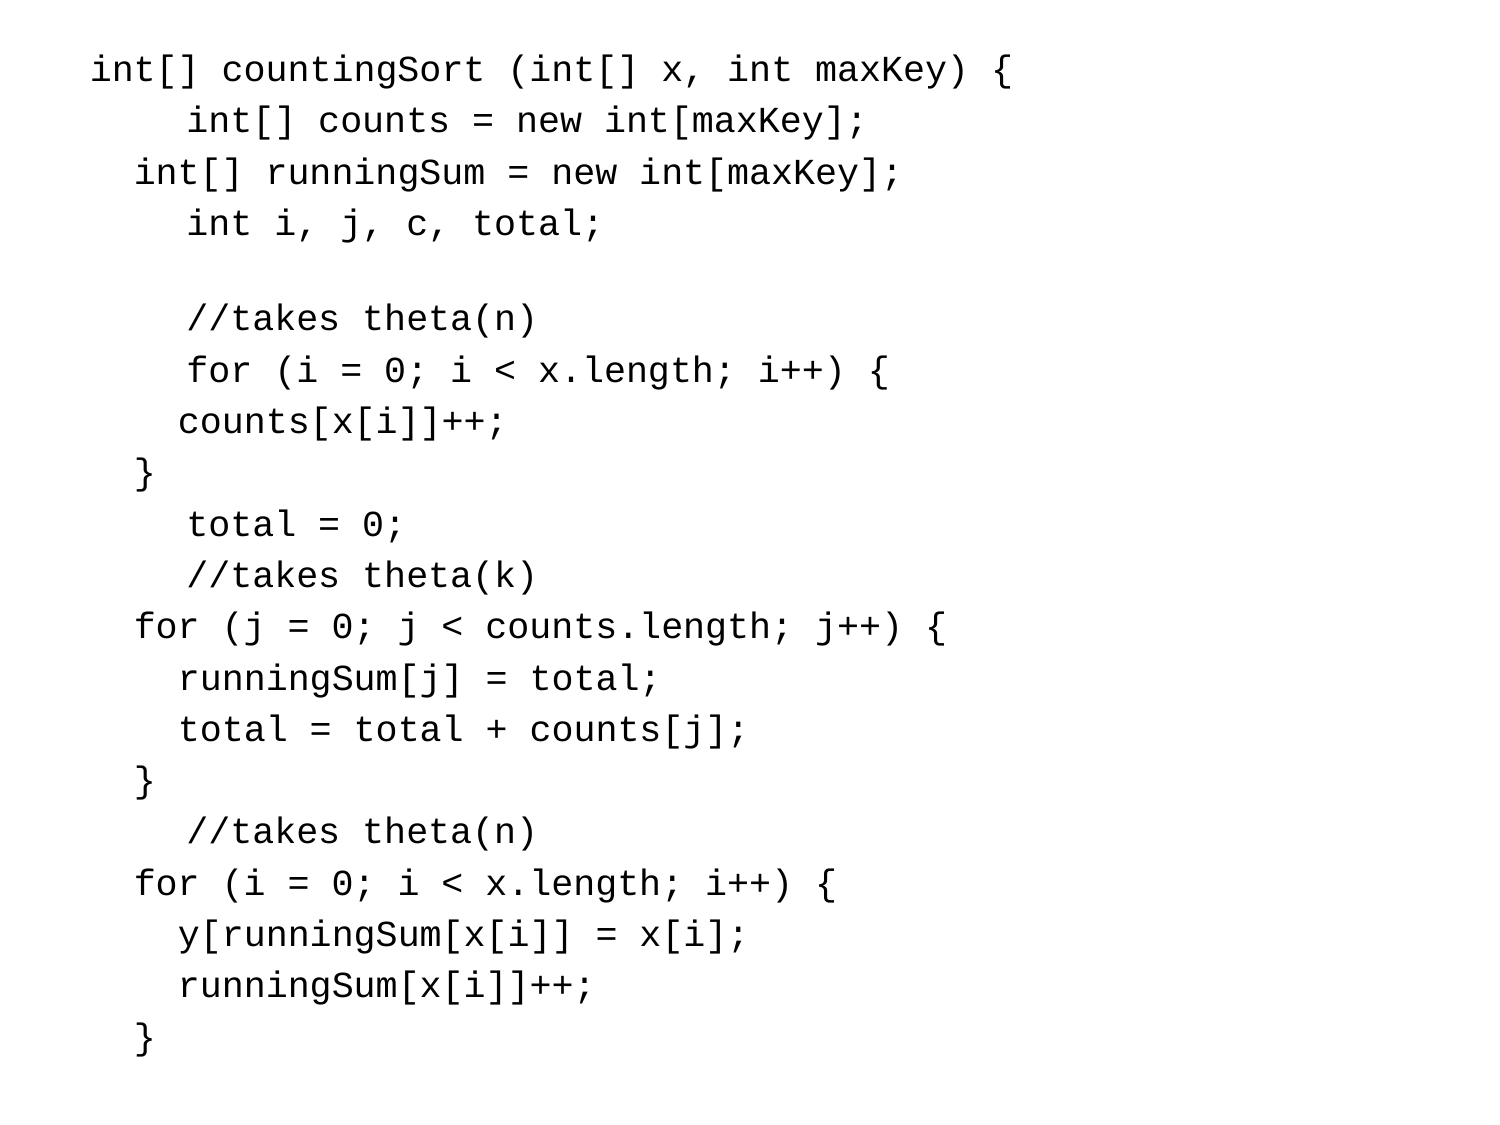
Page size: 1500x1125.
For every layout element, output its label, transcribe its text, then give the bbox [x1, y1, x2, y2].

text_box int[] countingSort (int[] x, int maxKey) { int[] counts = new int[maxKey]; int[] runningSum = new int[maxKey]; int i, j, c, total; //takes theta(n) for (i = 0; i < x.length; i++) { counts[x[i]]++; } total = 0; //takes theta(k) for (j = 0; j < counts.length; j++) { runningSum[j] = total; total = total + counts[j]; } //takes theta(n) for (i = 0; i < x.length; i++) { y[runningSum[x[i]] = x[i]; runningSum[x[i]]++; } [75, 37, 1425, 1075]
